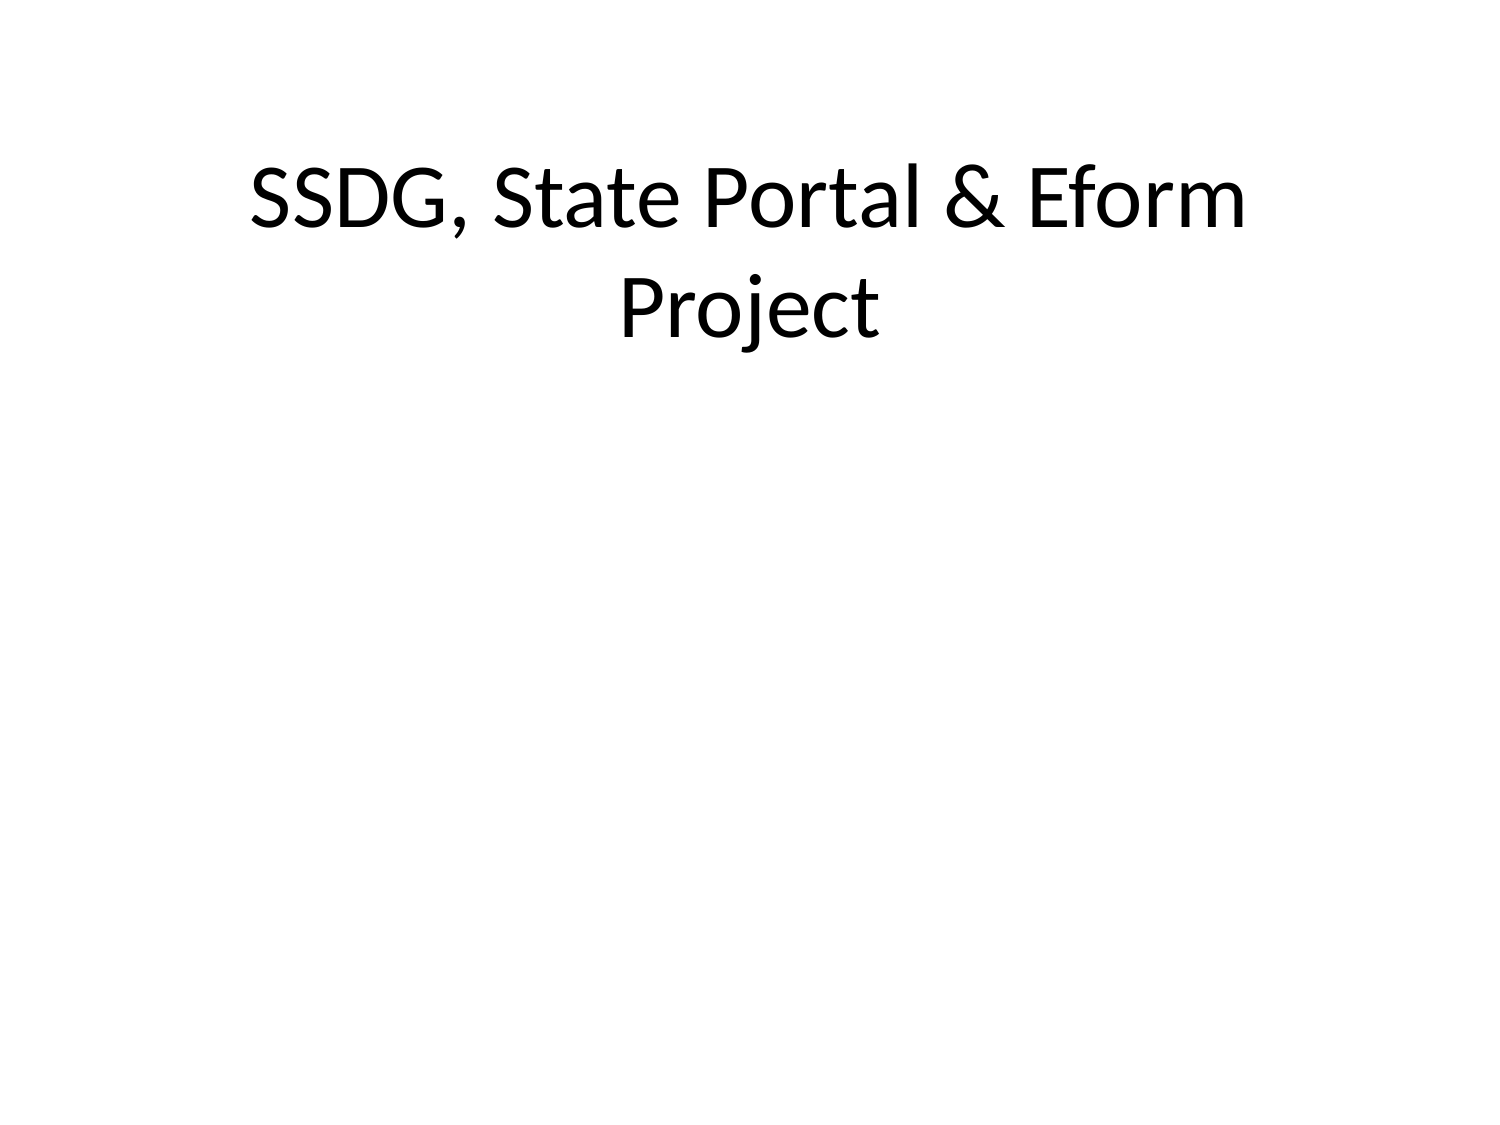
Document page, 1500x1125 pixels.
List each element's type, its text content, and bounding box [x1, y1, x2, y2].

title SSDG, State Portal & Eform Project [112, 125, 1388, 367]
